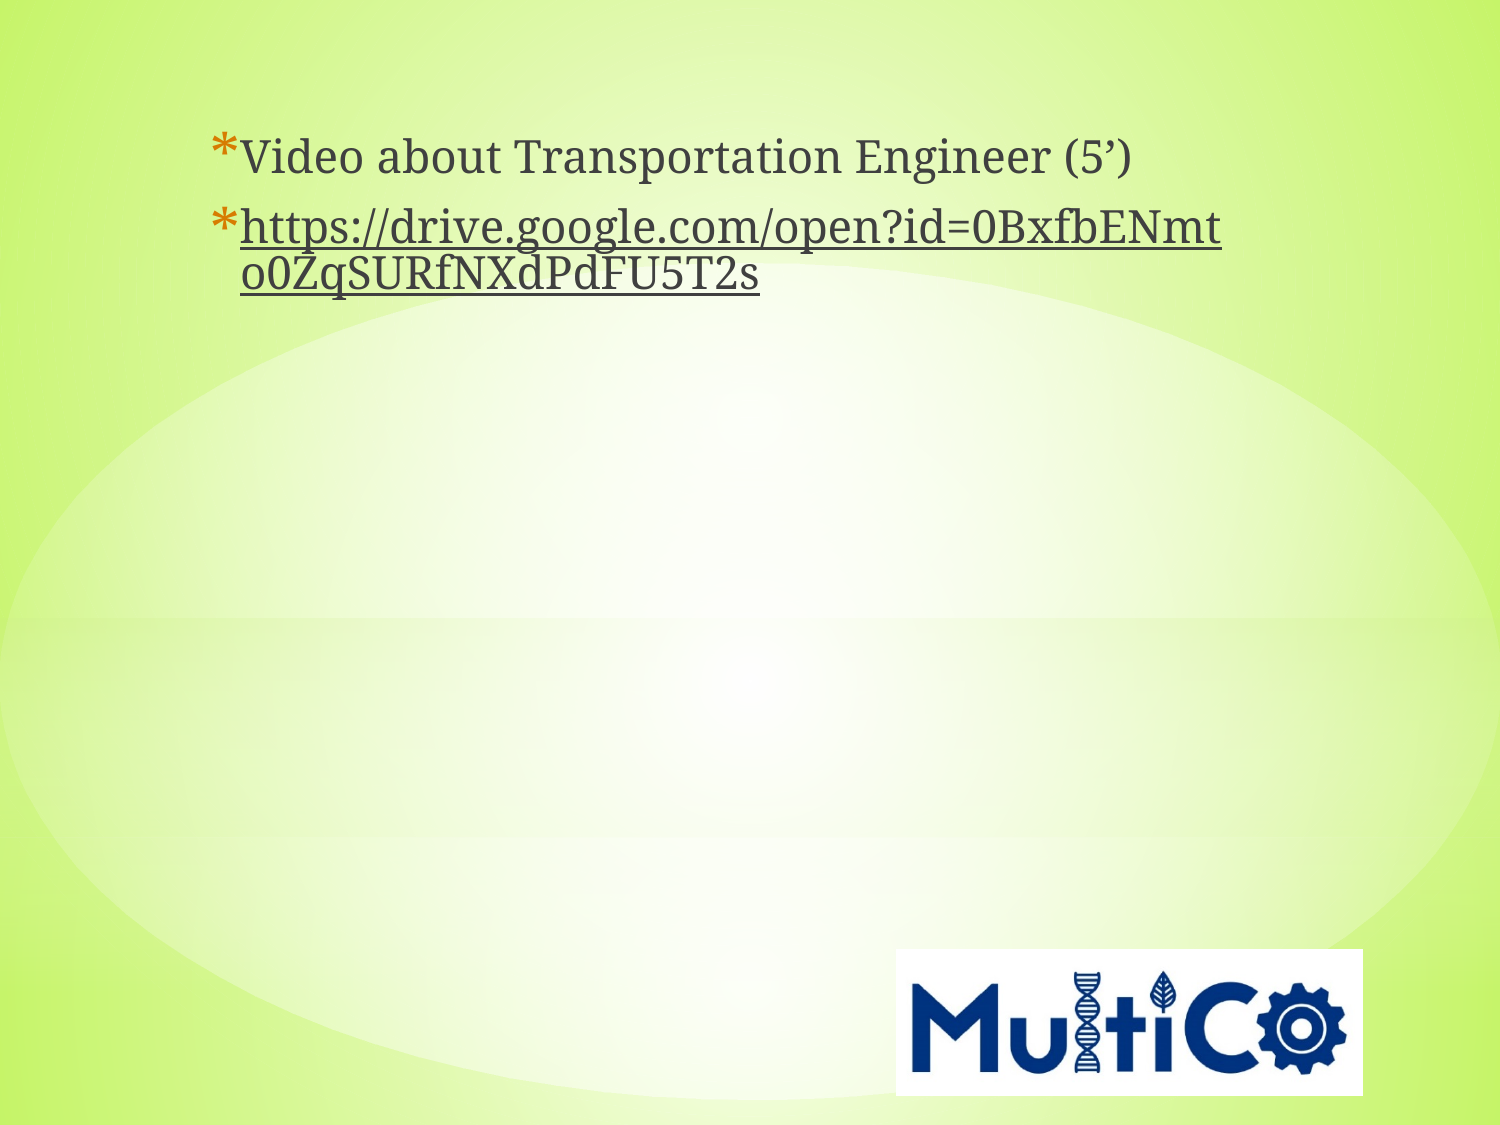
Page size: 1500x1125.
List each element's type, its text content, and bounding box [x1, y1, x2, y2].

picture [896, 949, 1363, 1096]
list Video about Transportation Engineer (5’) https://drive.google.com/open?id=0BxfbENmto0ZqSURfNXdPdFU5T2s [187, 120, 1238, 690]
